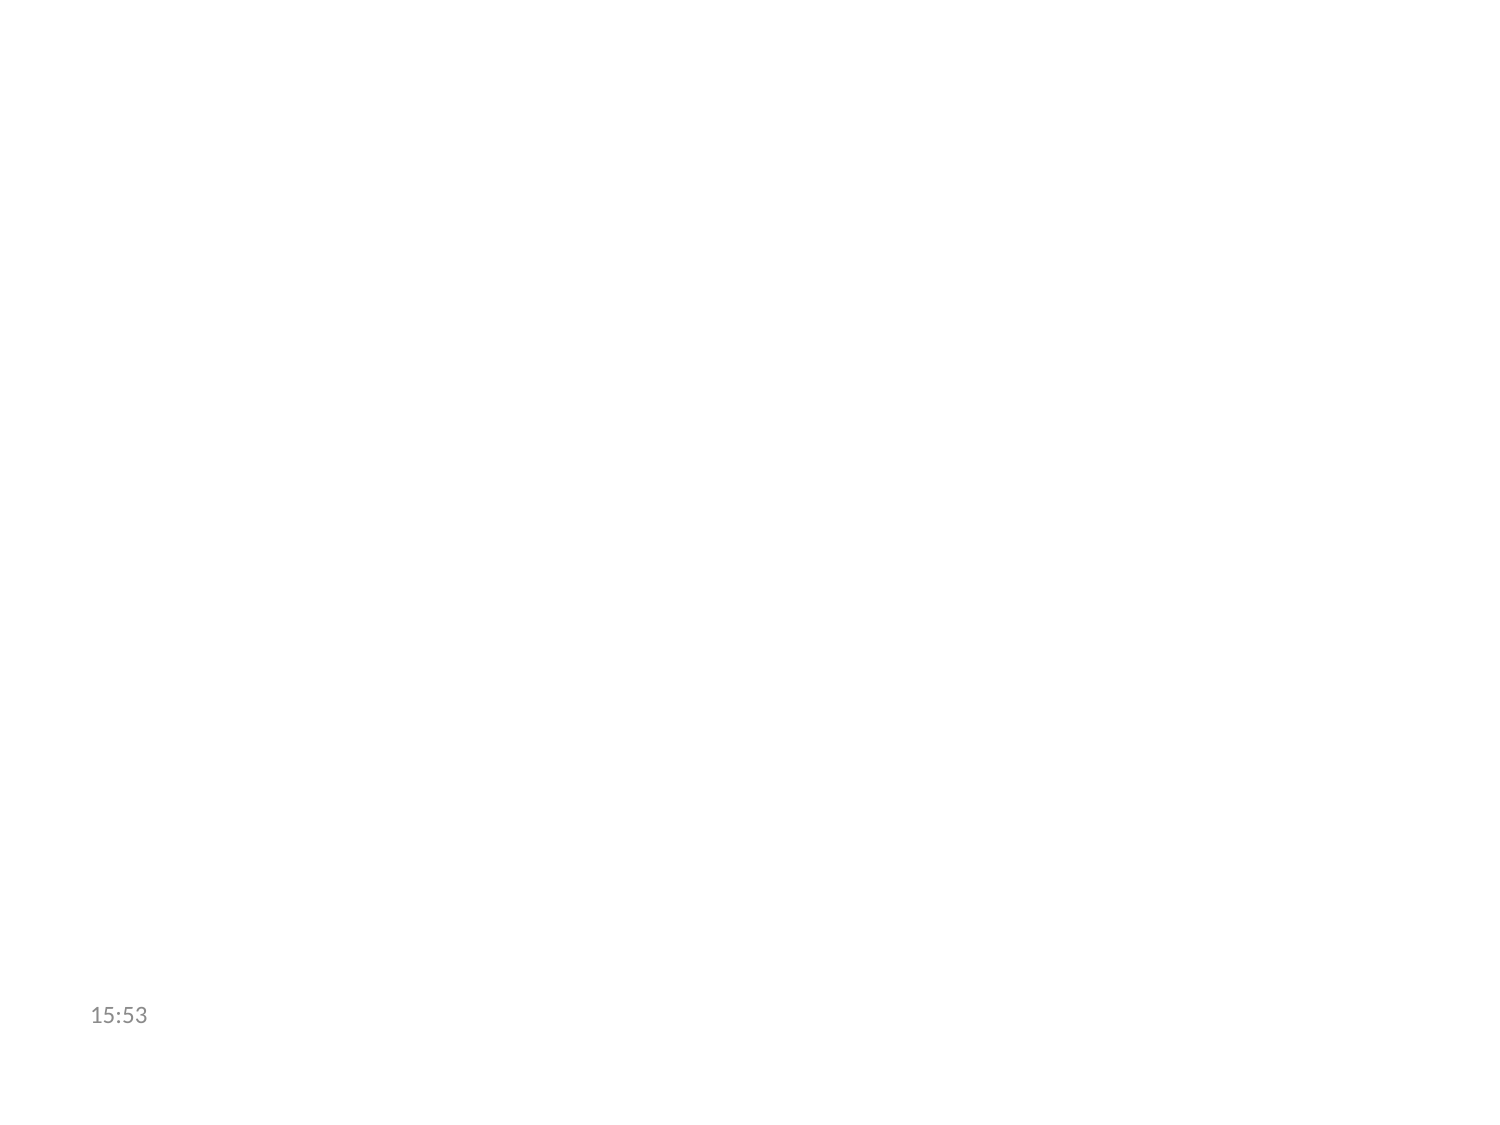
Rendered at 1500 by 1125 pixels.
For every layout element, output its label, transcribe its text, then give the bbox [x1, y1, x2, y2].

text_box 15:35 [75, 983, 425, 1044]
